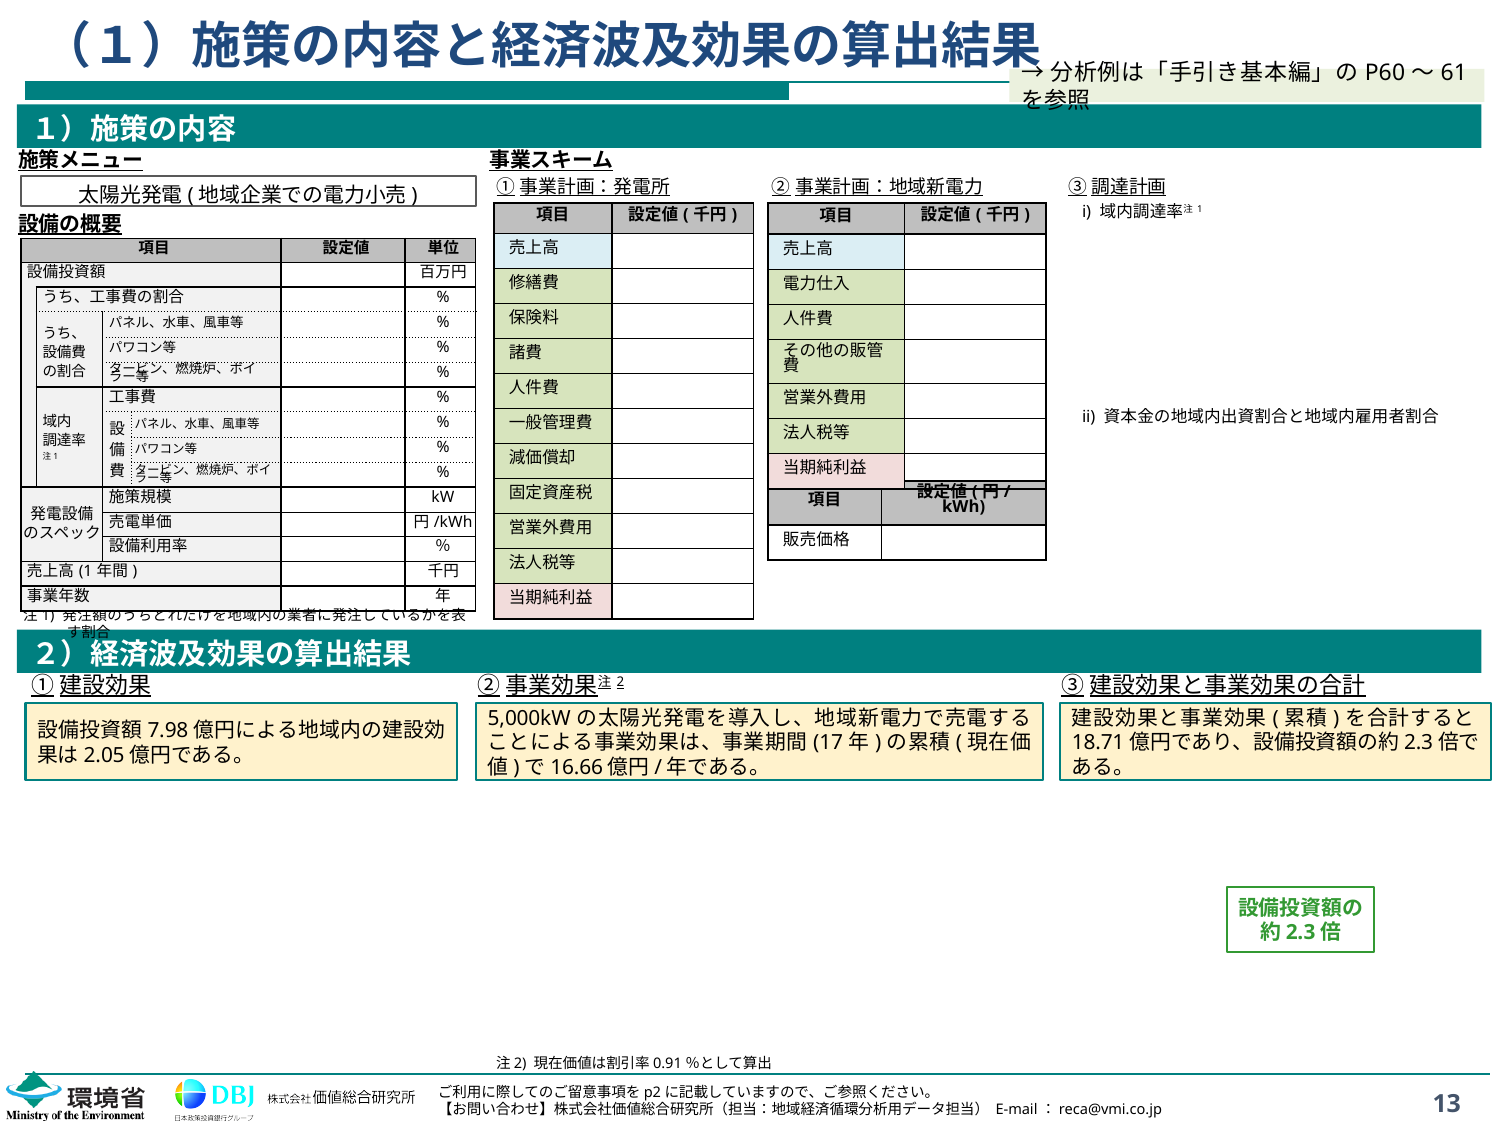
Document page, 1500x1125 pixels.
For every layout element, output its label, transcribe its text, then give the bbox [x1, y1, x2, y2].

table_cell 設備利用率 [103, 537, 280, 561]
table_cell 設備費 [103, 412, 132, 486]
text_box ③調達計画 [1068, 174, 1246, 198]
table_cell [613, 549, 753, 583]
table_header 設定値(千円) [613, 204, 753, 233]
table_cell 修繕費 [495, 269, 611, 303]
text_box 事業スキーム [489, 148, 637, 173]
table_cell 当期純利益 [495, 584, 611, 618]
table_cell パネル、水車、風車等 [103, 312, 280, 337]
table_cell % [406, 337, 475, 362]
table_cell [282, 513, 404, 536]
table_cell % [406, 437, 475, 462]
text_box ii) 資本金の地域内出資割合と地域内雇用者割合 [1082, 406, 1474, 427]
table_cell タービン、燃焼炉、ボイラー等 [103, 362, 280, 386]
text_box ①建設効果 [16, 673, 407, 706]
table_cell [282, 412, 404, 437]
table_cell [905, 340, 1045, 383]
table_cell [613, 409, 753, 443]
table_cell うち、 設備費 の割合 [37, 312, 102, 386]
text_box 設備投資額7.98億円による地域内の建設効果は2.05億円である。 [25, 703, 457, 780]
table_cell [282, 312, 404, 337]
table_cell 営業外費用 [769, 384, 904, 418]
table_cell 法人税等 [495, 549, 611, 583]
table_cell [905, 305, 1045, 339]
table_cell パネル、水車、風車等 [132, 412, 280, 437]
table_cell 事業年数 [22, 587, 280, 610]
table_cell 当期純利益 [769, 454, 904, 488]
text_box 設備投資額の約2.3倍 [1226, 886, 1375, 952]
table_cell [282, 462, 404, 486]
text_box 建設効果と事業効果(累積)を合計すると18.71億円であり、設備投資額の約2.3倍である。 [1060, 703, 1492, 780]
table_cell 売上高(1年間) [22, 562, 280, 585]
table_cell 売電単価 [103, 513, 280, 536]
table_cell [613, 584, 753, 618]
text_box 設備の概要 [18, 210, 196, 236]
text_box ②事業計画：地域新電力 [771, 174, 1038, 198]
title （１）施策の内容と経済波及効果の算出結果 [25, 0, 1355, 82]
table_cell [882, 526, 1045, 559]
table_cell % [406, 412, 475, 437]
table_header 設定値(千円) [905, 204, 1045, 233]
table_cell 固定資産税 [495, 479, 611, 513]
table_cell [613, 514, 753, 548]
table_cell % [406, 462, 475, 486]
table_cell 営業外費用 [495, 514, 611, 548]
text_box →分析例は「手引き基本編」のP60～61を参照 [1009, 68, 1485, 102]
table_header 項目 [22, 239, 280, 262]
text_box ①事業計画：発電所 [496, 174, 733, 198]
table_cell [905, 235, 1045, 269]
table_cell 発電設備 のスペック [22, 488, 102, 561]
table_cell 売上高 [495, 234, 611, 268]
table_cell 法人税等 [769, 419, 904, 453]
table_cell [613, 444, 753, 478]
slide_number 13 [1393, 1079, 1500, 1122]
table_cell その他の販管費 [769, 340, 904, 383]
table_cell [282, 562, 404, 585]
table_cell [282, 288, 404, 312]
text_box i) 域内調達率注1 [1082, 200, 1230, 221]
picture [2, 1071, 148, 1125]
table_cell 人件費 [495, 374, 611, 408]
table_cell kW [406, 488, 475, 512]
table_cell ％ [406, 537, 475, 561]
table_header 単位 [406, 239, 475, 262]
table_cell % [406, 388, 475, 412]
table_cell 設備投資額 [22, 263, 280, 287]
table_cell 円/kWh [406, 513, 475, 536]
table_cell [905, 419, 1045, 453]
table_cell 電力仕入 [769, 270, 904, 304]
table_cell [613, 234, 753, 268]
text_box ③建設効果と事業効果の合計 [1046, 673, 1437, 706]
table_header 項目 [495, 204, 611, 233]
table_cell [282, 587, 404, 610]
table_cell パワコン等 [103, 337, 280, 362]
text_box ２）経済波及効果の算出結果 [16, 629, 1482, 673]
table_cell 諸費 [495, 339, 611, 373]
table_header 項目 [769, 490, 881, 524]
table_cell 人件費 [769, 305, 904, 339]
table_cell 一般管理費 [495, 409, 611, 443]
table_cell 百万円 [406, 263, 475, 286]
text_box 5,000kWの太陽光発電を導入し、地域新電力で売電することによる事業効果は、事業期間(17年)の累積(現在価値)で16.66億円/年である。 [475, 703, 1043, 780]
table_cell % [406, 288, 475, 312]
table_cell 千円 [406, 562, 475, 585]
table_cell うち、工事費の割合 [37, 288, 280, 312]
table_cell 販売価格 [769, 526, 881, 559]
picture [171, 1075, 419, 1125]
table_cell [613, 304, 753, 338]
table_header 設定値(円/kWh) [882, 490, 1045, 524]
table_cell % [406, 312, 475, 337]
table_cell [613, 479, 753, 513]
text_box 注2) 現在価値は割引率0.91％として算出 [496, 1055, 1028, 1072]
table_cell [613, 269, 753, 303]
table_cell 施策規模 [103, 488, 280, 512]
table_cell [282, 488, 404, 512]
table_cell [282, 537, 404, 561]
table_cell 域内 調達率 注1 [37, 388, 102, 486]
table_header 項目 [769, 204, 904, 233]
text_box １）施策の内容 [16, 104, 1482, 148]
table_cell 年 [406, 587, 475, 610]
table_cell [282, 337, 404, 362]
table_cell [282, 388, 404, 412]
table_cell [282, 263, 404, 286]
text_box 施策メニュー [18, 148, 166, 173]
table_cell 工事費 [103, 388, 280, 412]
table_cell [905, 454, 1045, 488]
table_cell [905, 384, 1045, 418]
table_cell 保険料 [495, 304, 611, 338]
table_header 設定値 [282, 239, 404, 262]
text_box ②事業効果注2 [462, 673, 853, 706]
table_cell [613, 339, 753, 373]
text_box 太陽光発電(地域企業での電力小売) [20, 176, 476, 206]
table_cell 減価償却 [495, 444, 611, 478]
table_cell [905, 270, 1045, 304]
table_cell [282, 362, 404, 386]
table_cell 売上高 [769, 235, 904, 269]
table_cell % [406, 362, 475, 386]
table_cell [613, 374, 753, 408]
table_cell [282, 437, 404, 462]
table_cell パワコン等 [132, 437, 280, 462]
table_cell タービン、燃焼炉、ボイラー等 [132, 462, 280, 486]
table_cell [22, 287, 36, 486]
text_box 注1) 発注額のうちどれだけを地域内の業者に発注しているかを表す割合 [23, 612, 467, 640]
